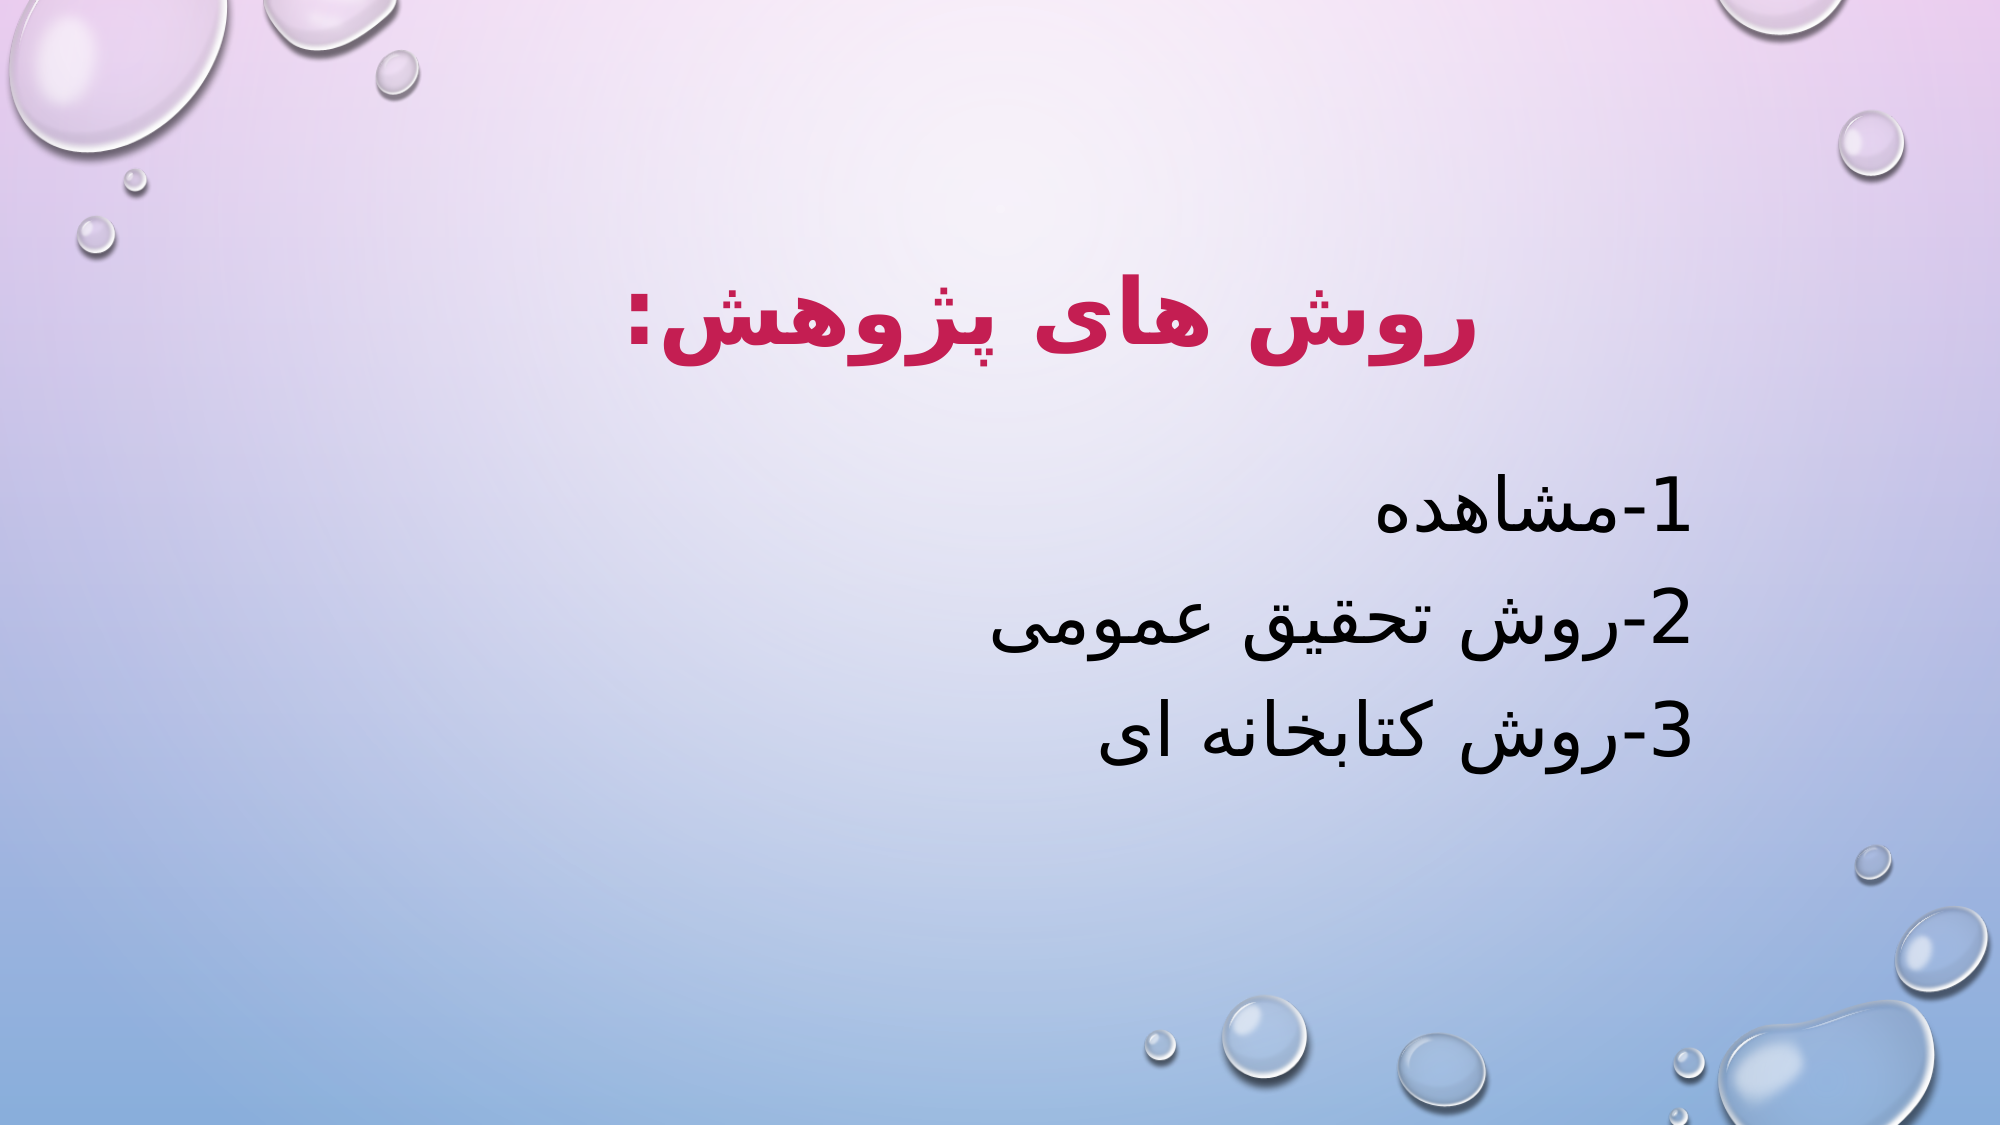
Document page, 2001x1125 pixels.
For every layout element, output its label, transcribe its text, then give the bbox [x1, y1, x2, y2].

picture [0, 0, 2000, 1125]
text_box روش های پژوهش: 1-مشاهده 2-روش تحقیق عمومی 3-روش کتابخانه ای [392, 238, 1712, 780]
